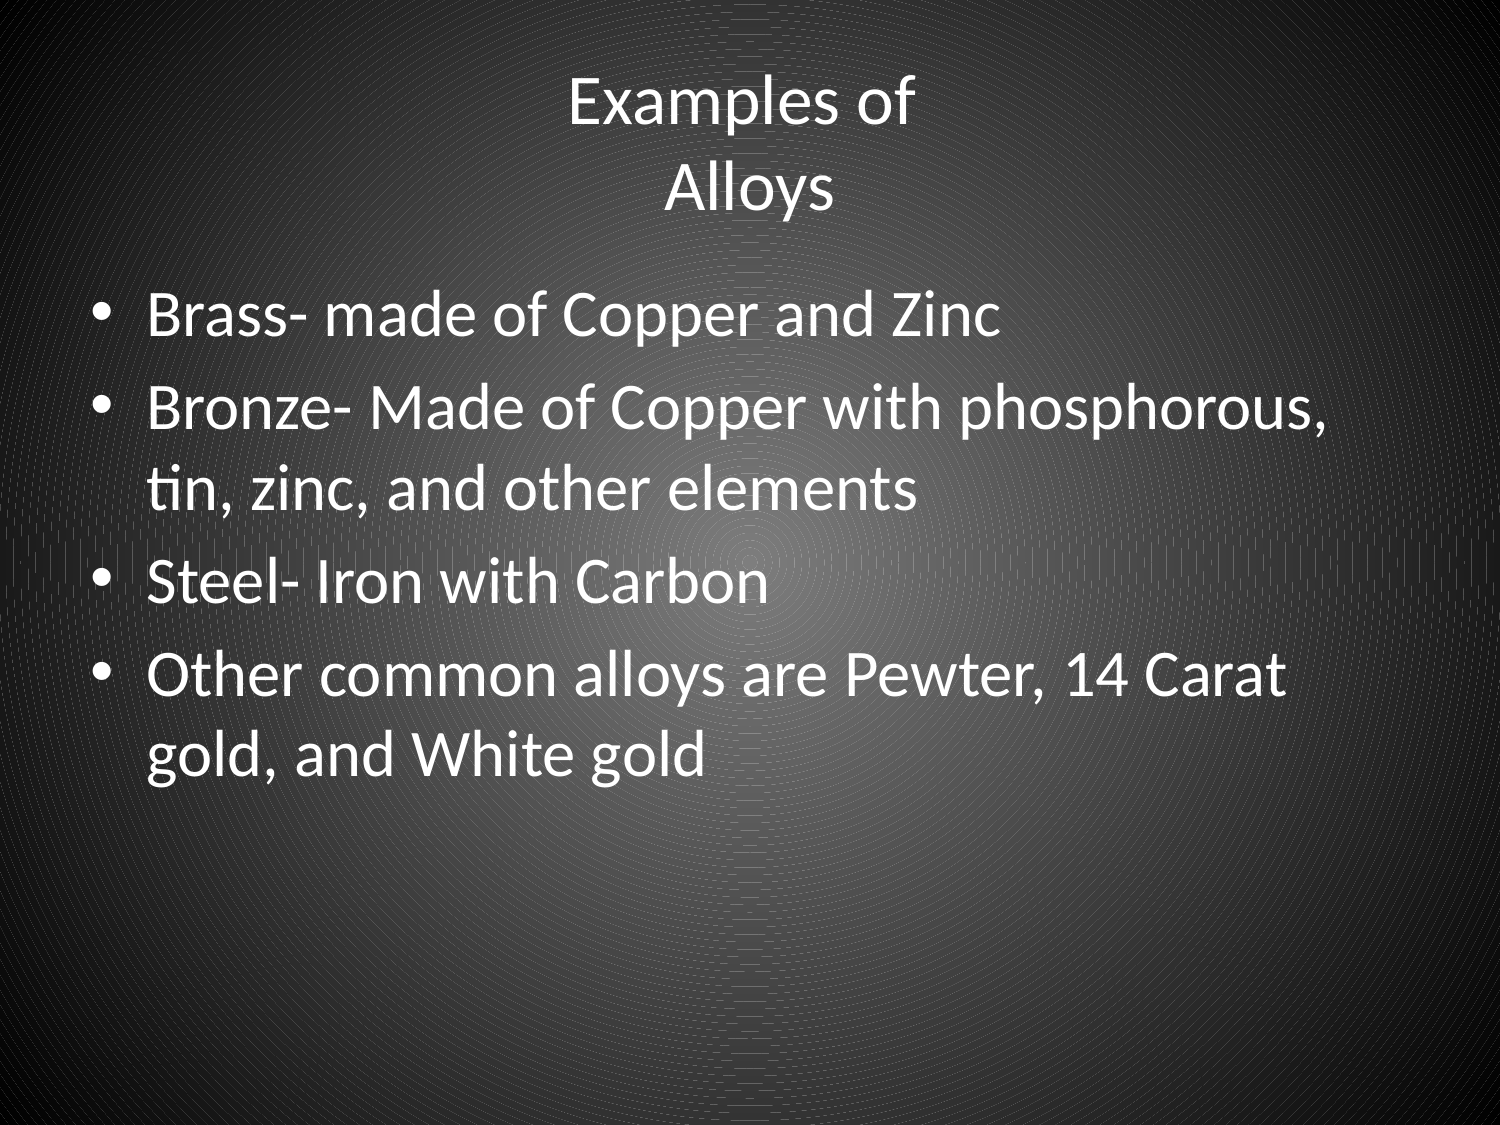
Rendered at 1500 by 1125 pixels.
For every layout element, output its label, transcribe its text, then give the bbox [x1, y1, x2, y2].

list Brass- made of Copper and Zinc Bronze- Made of Copper with phosphorous, tin, zinc, and other elements Steel- Iron with Carbon Other common alloys are Pewter, 14 Carat gold, and White gold [75, 262, 1425, 1005]
title Examples of Alloys [75, 45, 1425, 233]
